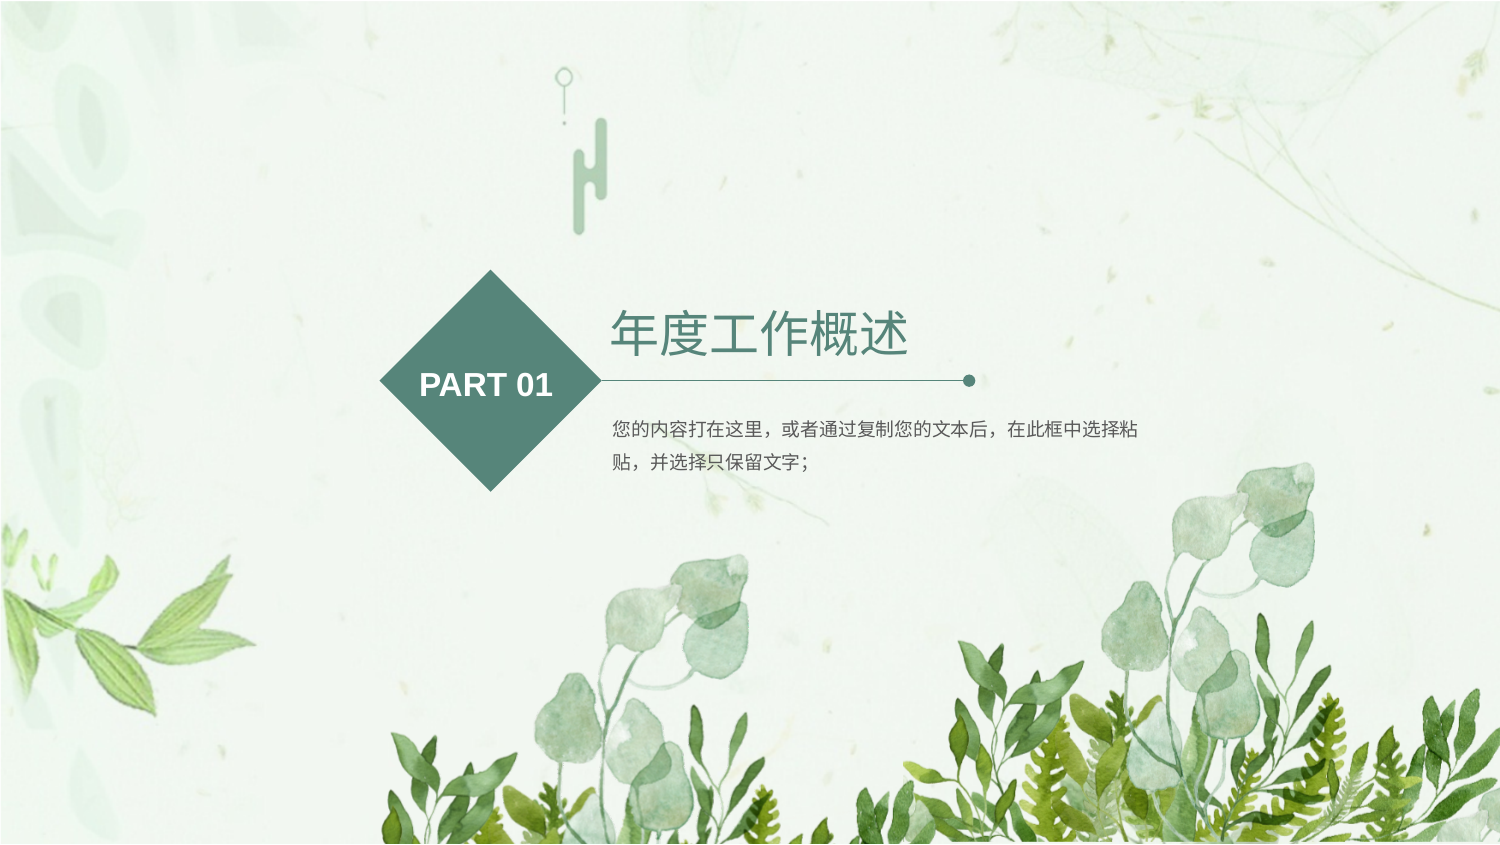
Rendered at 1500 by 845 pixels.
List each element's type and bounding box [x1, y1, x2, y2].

text_box [379, 269, 602, 492]
picture [2, 0, 1500, 844]
